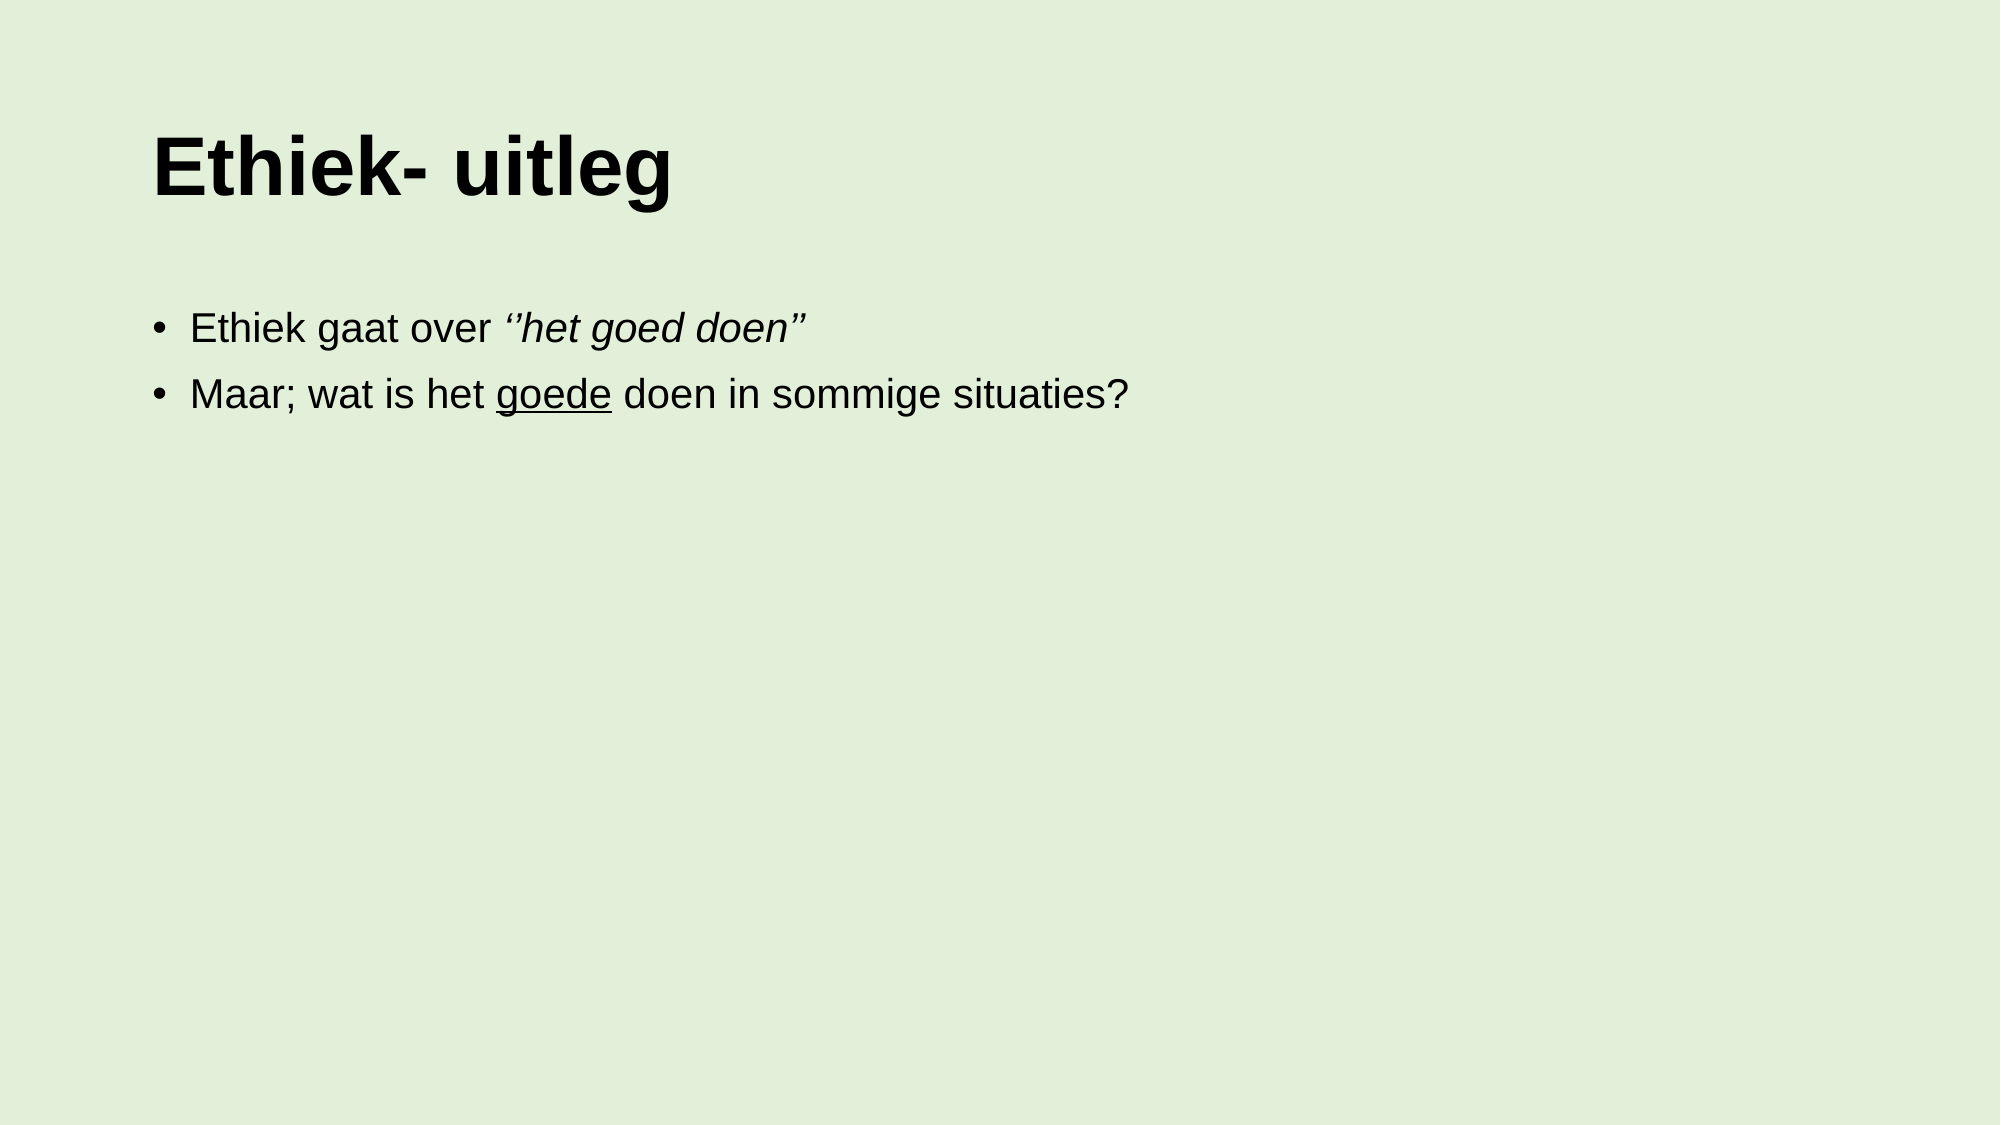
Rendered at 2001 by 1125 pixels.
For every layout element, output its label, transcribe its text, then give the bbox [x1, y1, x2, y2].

list Ethiek gaat over ‘’het goed doen’’ Maar; wat is het goede doen in sommige situaties? [137, 299, 1863, 1014]
title Ethiek- uitleg [137, 59, 1863, 278]
